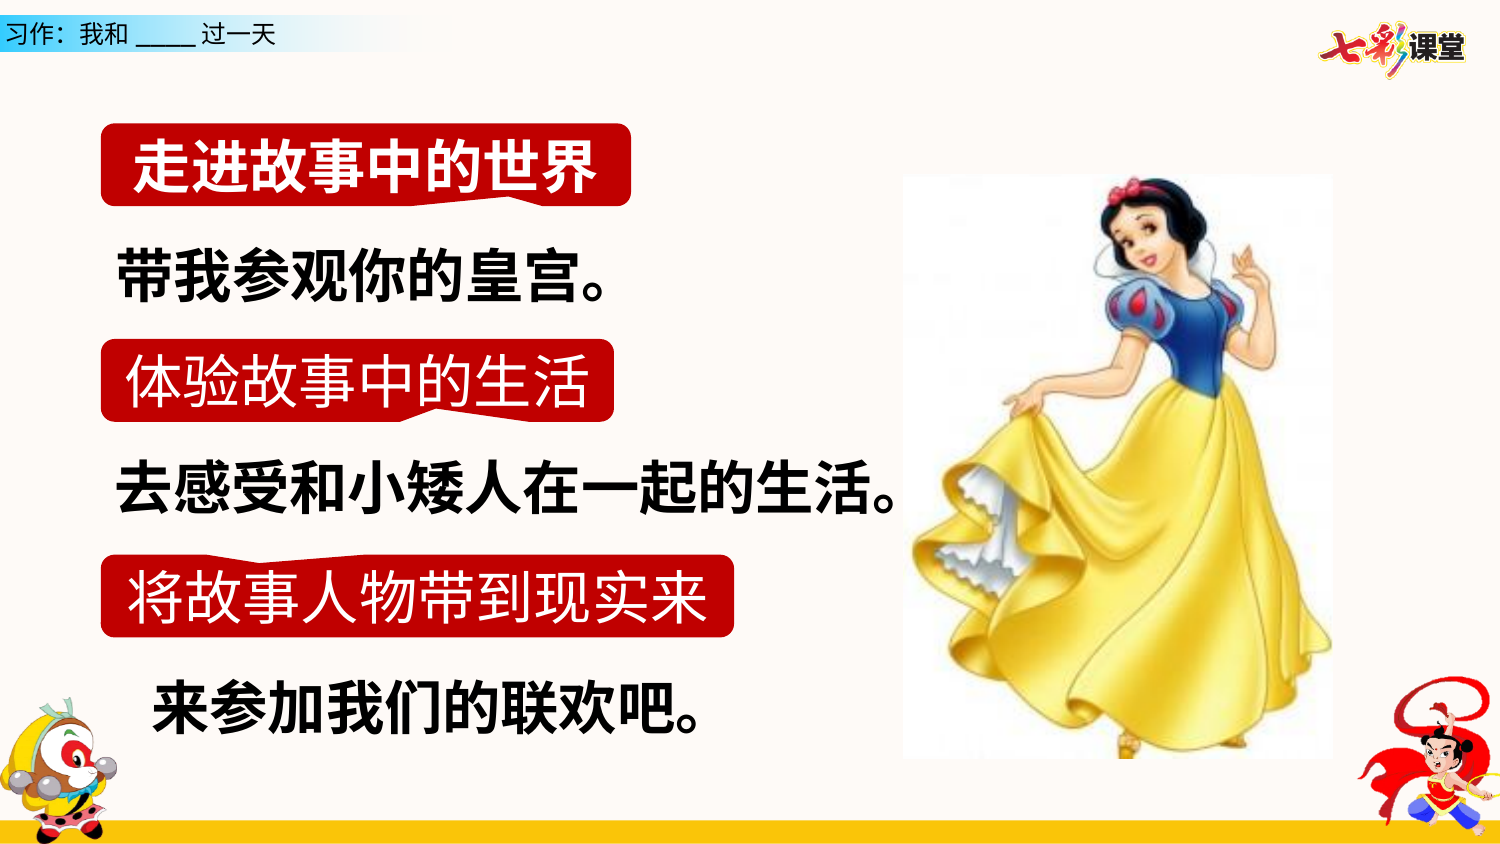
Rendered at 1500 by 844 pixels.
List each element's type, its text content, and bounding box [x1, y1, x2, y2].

text_box 带我参观你的皇宫。 [100, 232, 632, 317]
picture [902, 174, 1334, 759]
text_box 走进故事中的世界 [98, 121, 634, 209]
picture [0, 697, 117, 844]
picture [1350, 668, 1500, 844]
text_box 来参加我们的联欢吧。 [136, 663, 735, 749]
text_box 去感受和小矮人在一起的生活。 [100, 443, 897, 529]
picture [1316, 20, 1468, 80]
text_box 将故事人物带到现实来 [98, 552, 737, 640]
text_box 体验故事中的生活 [98, 336, 617, 424]
